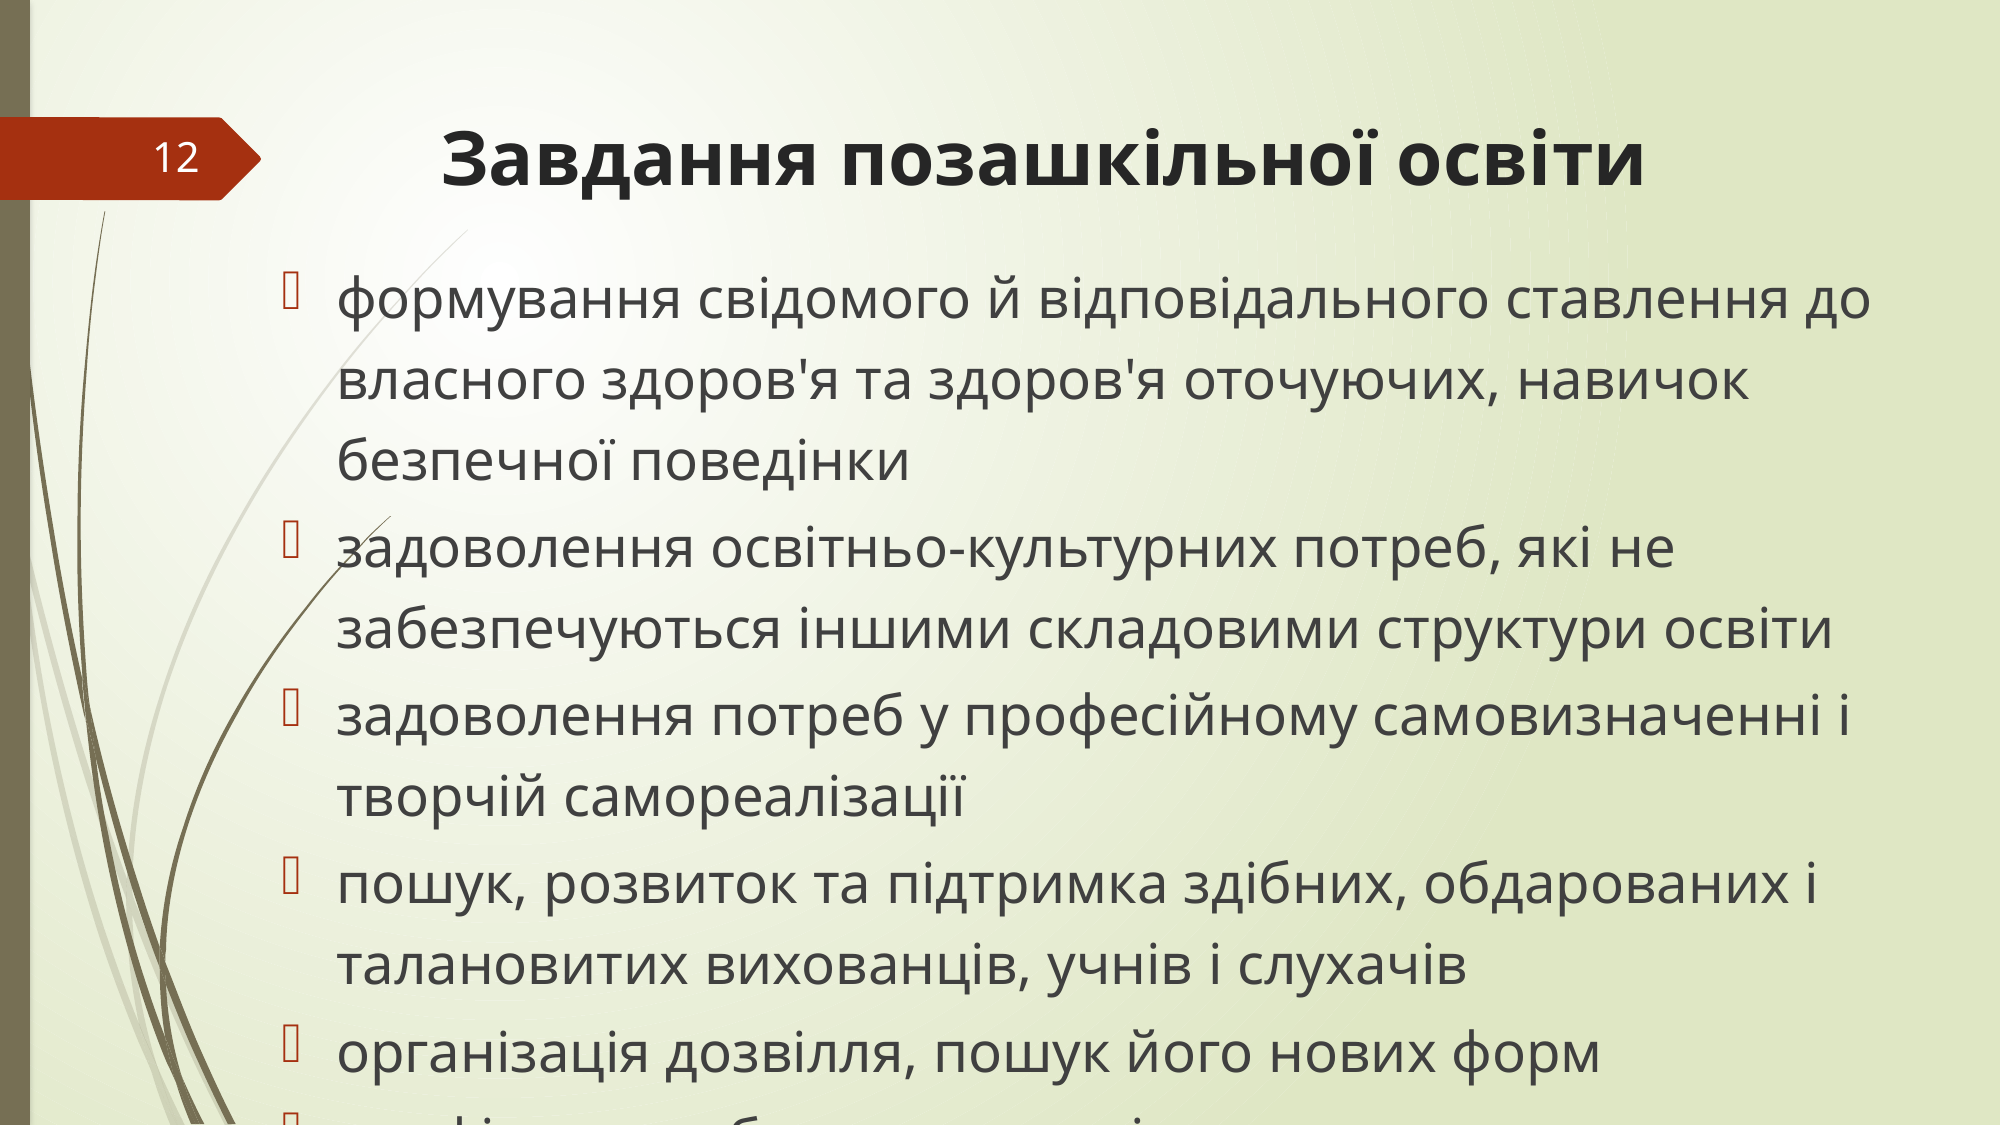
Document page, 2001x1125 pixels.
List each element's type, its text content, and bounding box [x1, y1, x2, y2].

list формування свідомого й відповідального ставлення до власного здоров'я та здоров'я оточуючих, навичок безпечної поведінки задоволення освітньо-культурних потреб, які не забезпечуються іншими складовими структури освіти задоволення потреб у професійному самовизначенні і творчій самореалізації пошук, розвиток та підтримка здібних, обдарованих і талановитих вихованців, учнів і слухачів організація дозвілля, пошук його нових форм профілактика бездоглядності, правопорушень [266, 241, 1944, 1125]
slide_number 12 [87, 129, 216, 190]
title Завдання позашкільної освіти [425, 102, 1888, 241]
